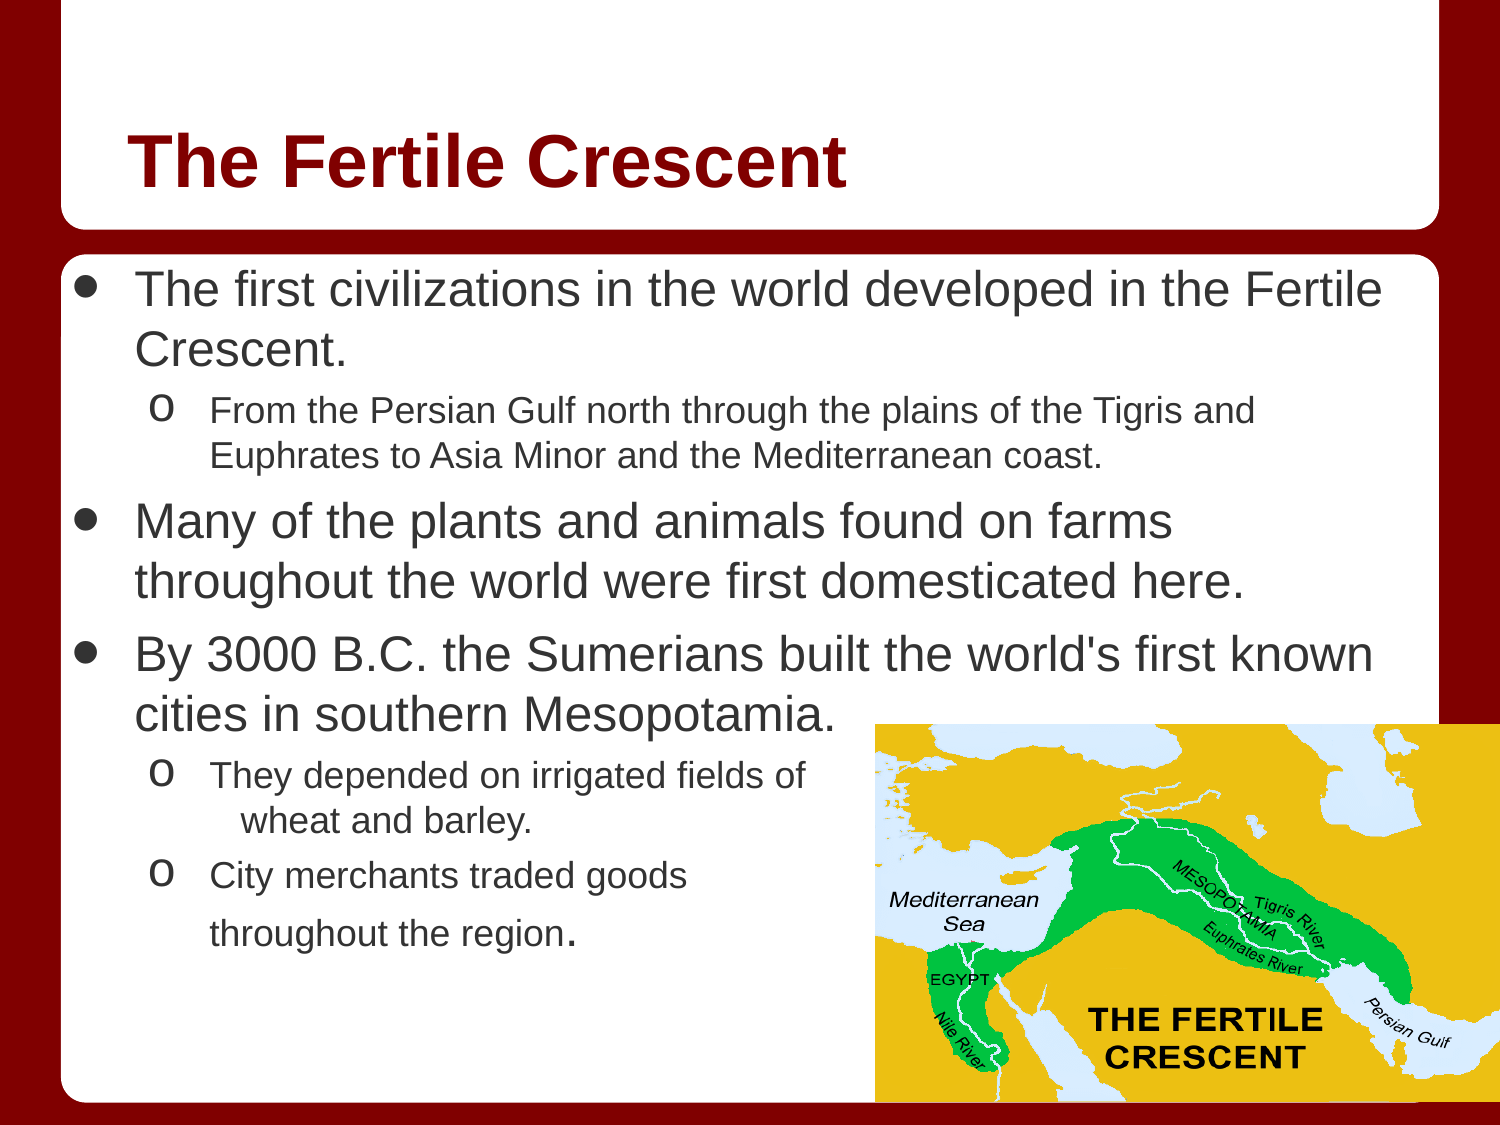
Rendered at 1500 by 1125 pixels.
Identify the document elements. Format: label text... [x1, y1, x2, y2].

text_box [875, 724, 1500, 1102]
list The first civilizations in the world developed in the Fertile Crescent. From the Persian Gulf north through the plains of the Tigris and Euphrates to Asia Minor and the Mediterranean coast. Many of the plants and animals found on farms throughout the world were first domesticated here. By 3000 B.C. the Sumerians built the world's first known cities in southern Mesopotamia. They depended on irrigated fields of wheat and barley. City merchants traded goods throughout the region. [44, 241, 1439, 1102]
title The Fertile Crescent [75, 30, 1425, 218]
